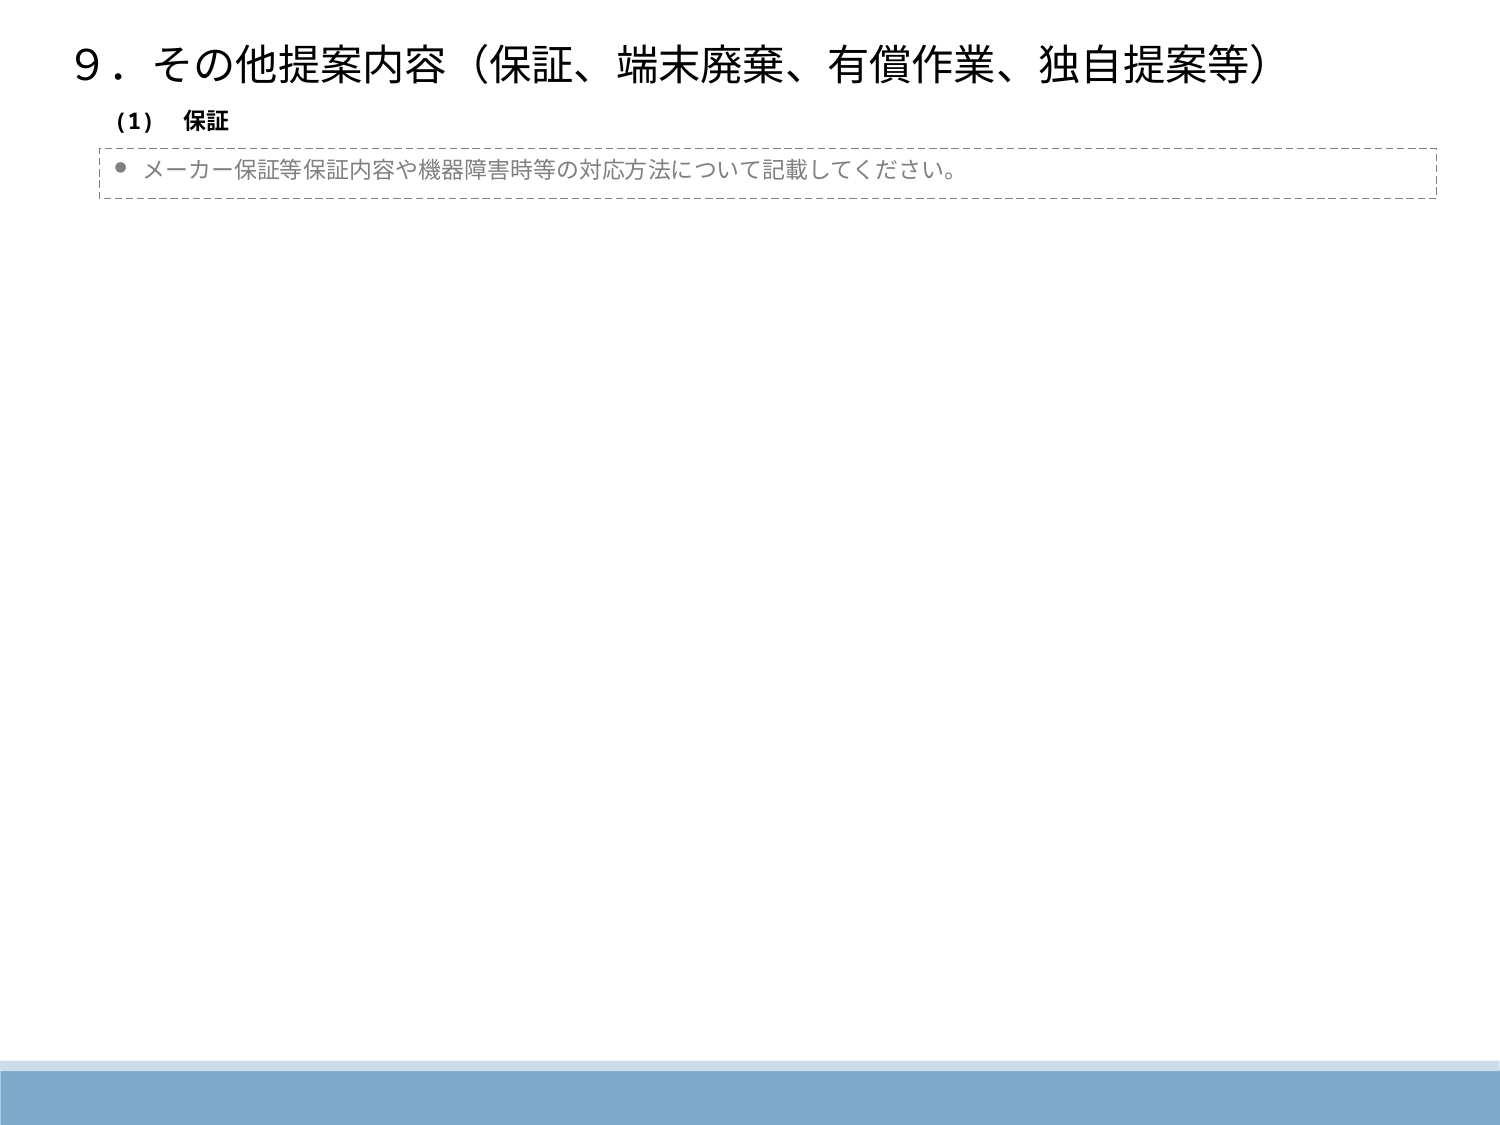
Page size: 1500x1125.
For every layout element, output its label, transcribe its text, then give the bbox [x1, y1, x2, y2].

text_box ９．その他提案内容（保証、端末廃棄、有償作業、独自提案等） [52, 30, 1380, 96]
text_box (1) 保証 [99, 99, 1437, 148]
text_box メーカー保証等保証内容や機器障害時等の対応方法について記載してください。 [99, 148, 1437, 199]
